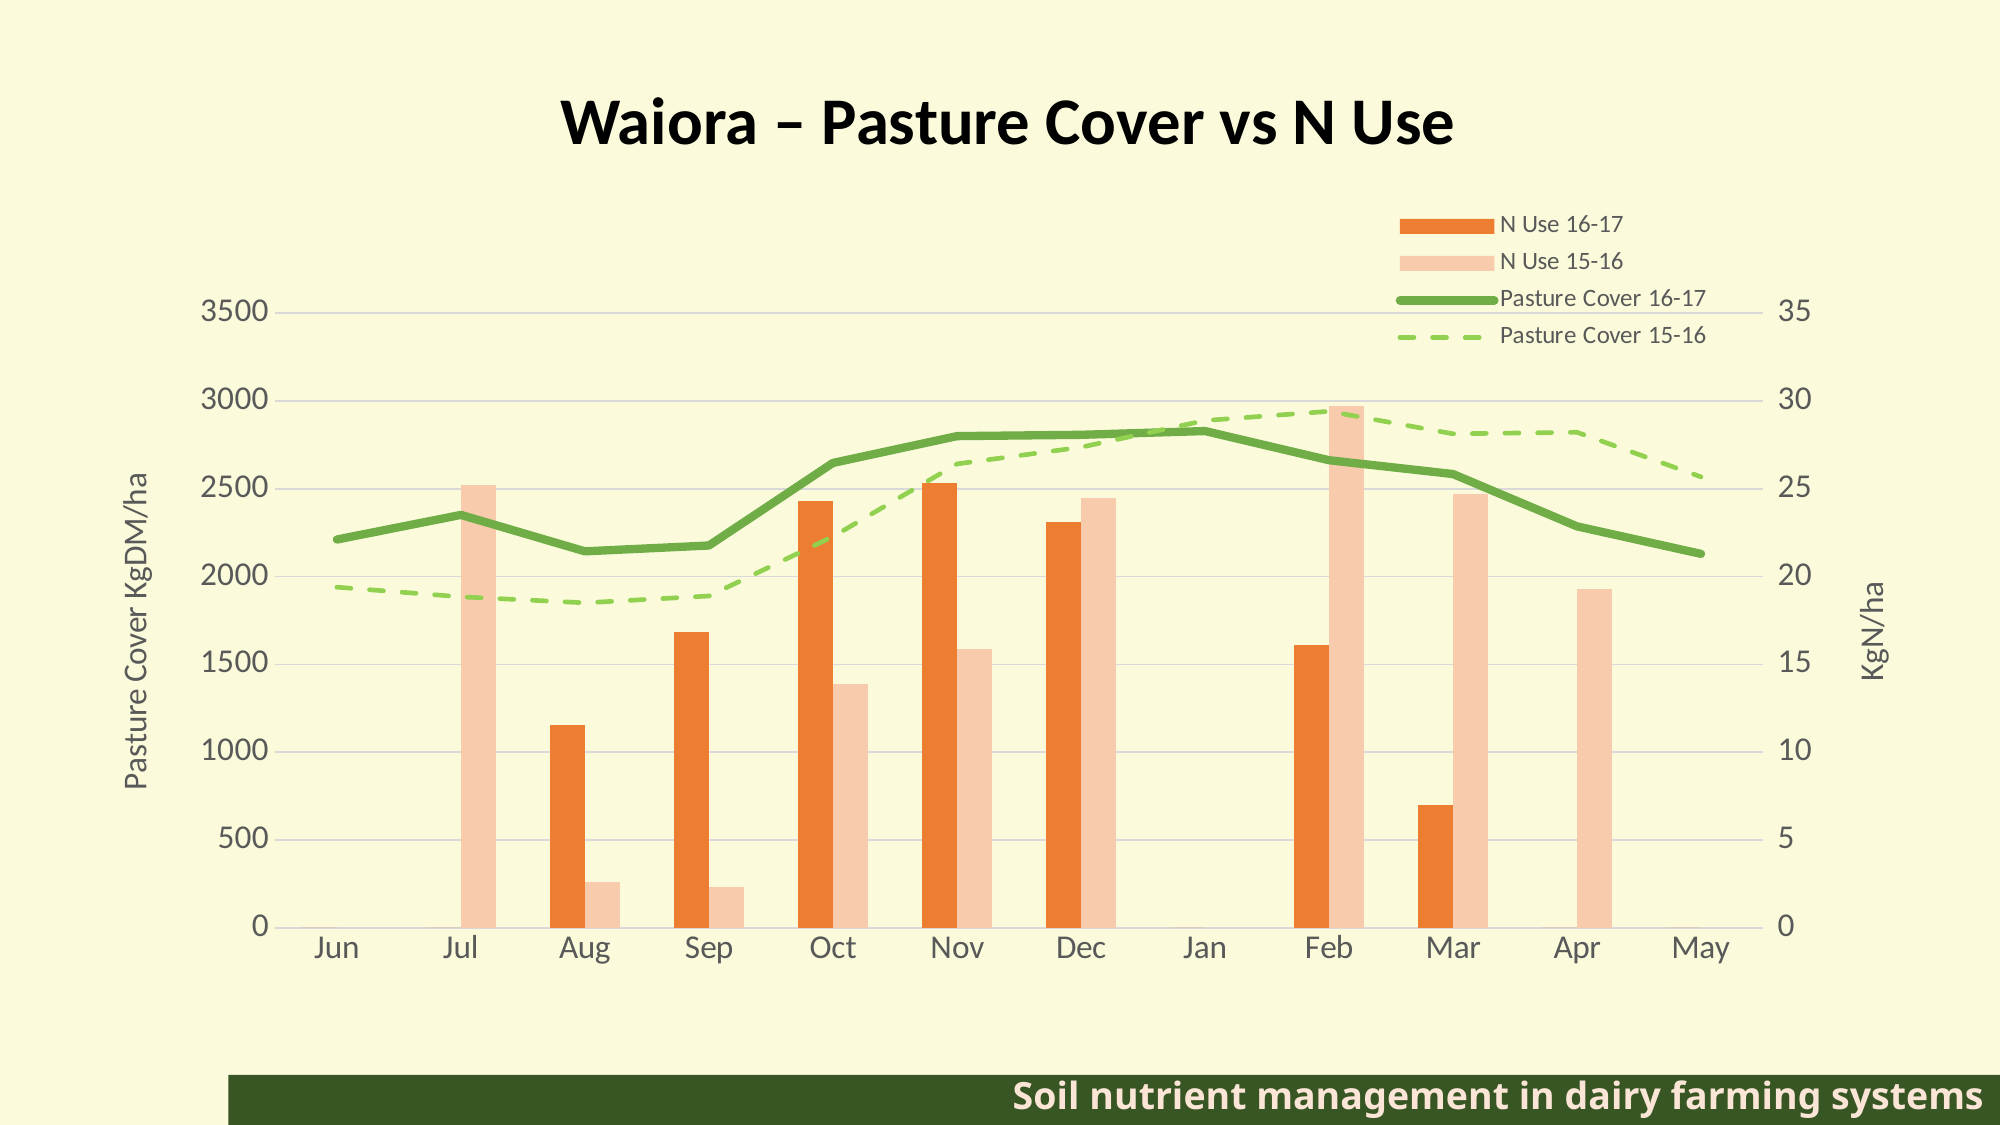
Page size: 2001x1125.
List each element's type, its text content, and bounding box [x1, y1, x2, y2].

chart [109, 185, 1903, 995]
text_box Waiora – Pasture Cover vs N Use [277, 70, 1738, 166]
title Soil nutrient management in dairy farming systems [228, 1074, 2000, 1125]
